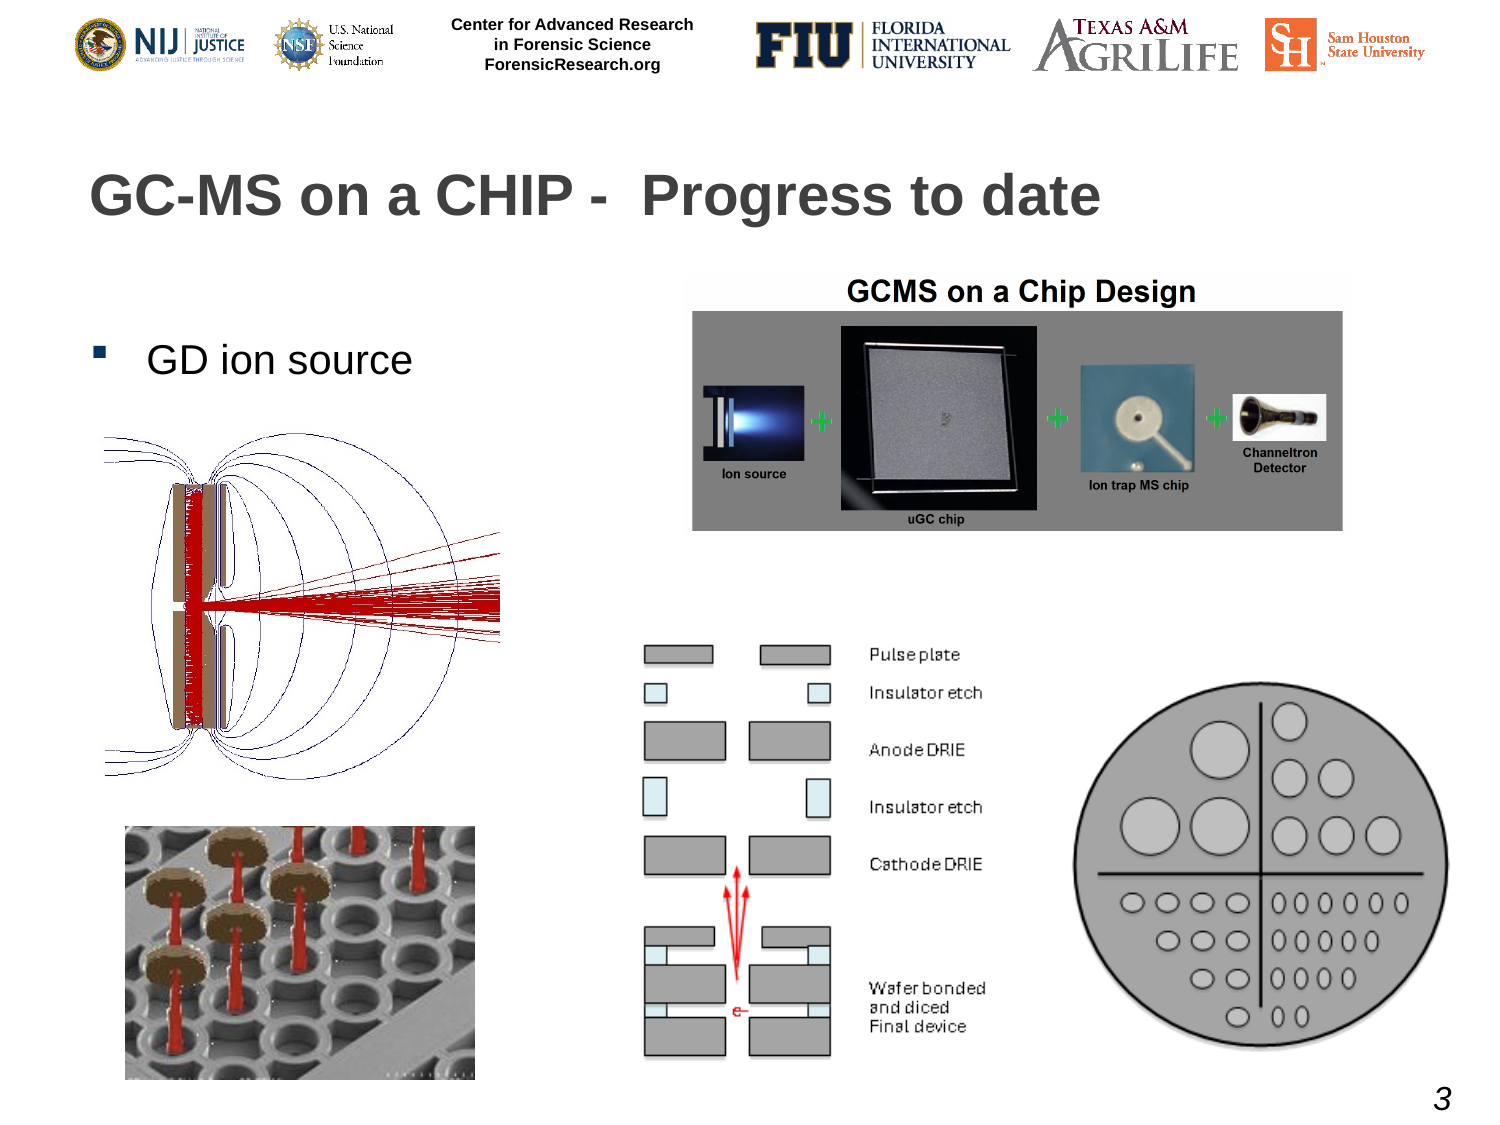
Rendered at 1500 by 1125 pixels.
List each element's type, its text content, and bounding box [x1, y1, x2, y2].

picture [99, 412, 501, 787]
picture [74, 18, 244, 71]
picture [124, 826, 476, 1080]
picture [1032, 18, 1238, 71]
title GC-MS on a CHIP - Progress to date [75, 149, 1388, 240]
picture [684, 274, 1351, 538]
picture [753, 18, 1013, 71]
picture [1265, 18, 1425, 71]
picture [273, 18, 393, 71]
list GD ion source [75, 324, 1425, 943]
picture [641, 626, 1451, 1063]
